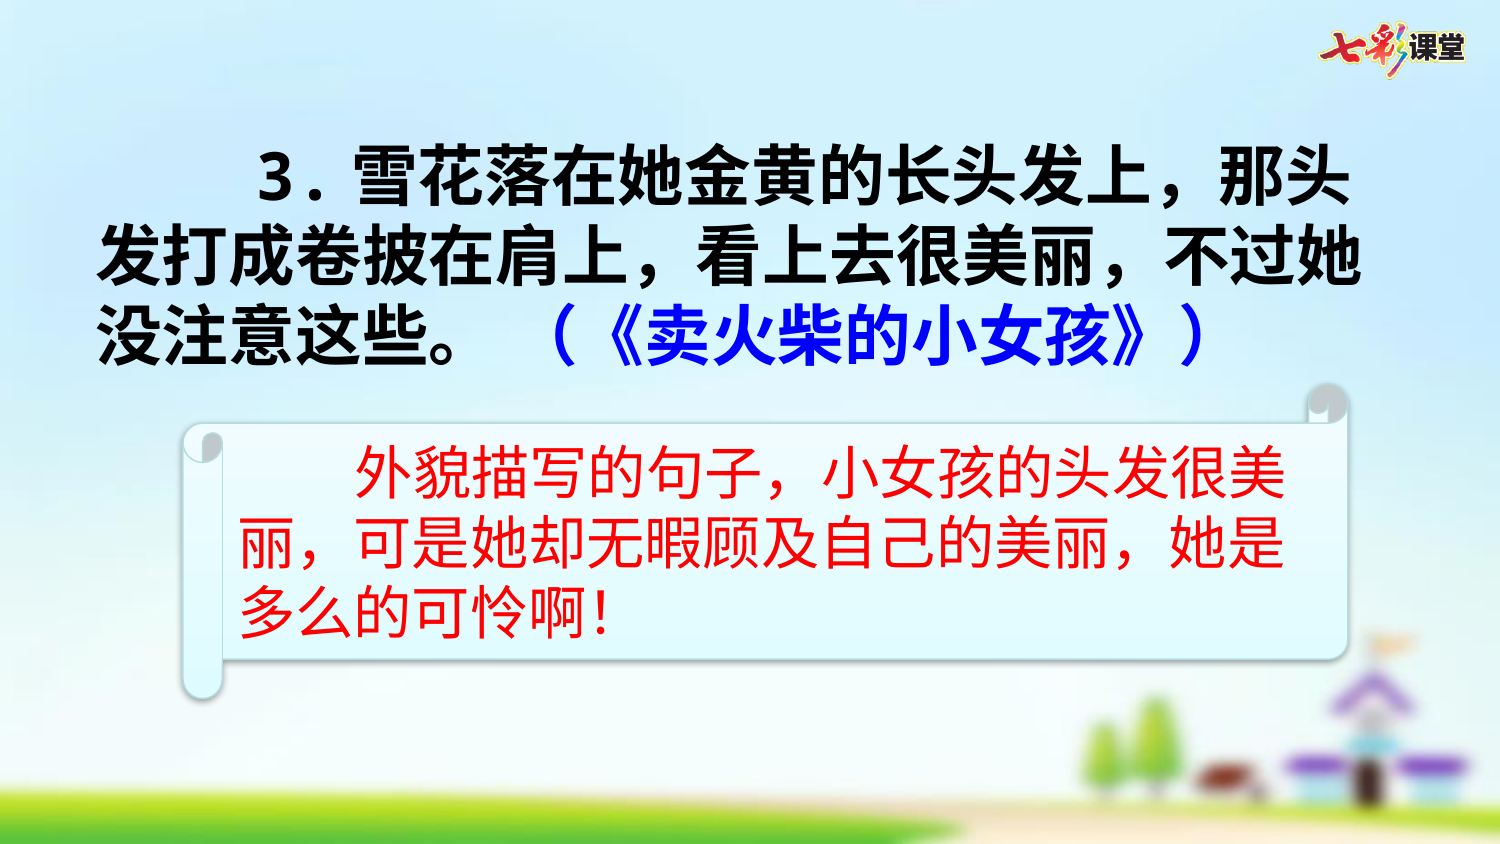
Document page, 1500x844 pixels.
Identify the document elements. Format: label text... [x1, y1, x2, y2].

text_box 3.雪花落在她金黄的长头发上，那头发打成卷披在肩上，看上去很美丽，不过她没注意这些。 （《卖火柴的小女孩》） [80, 126, 1400, 382]
picture [0, 0, 1500, 844]
text_box 外貌描写的句子，小女孩的头发很美丽，可是她却无暇顾及自己的美丽，她是多么的可怜啊！ [182, 383, 1349, 700]
